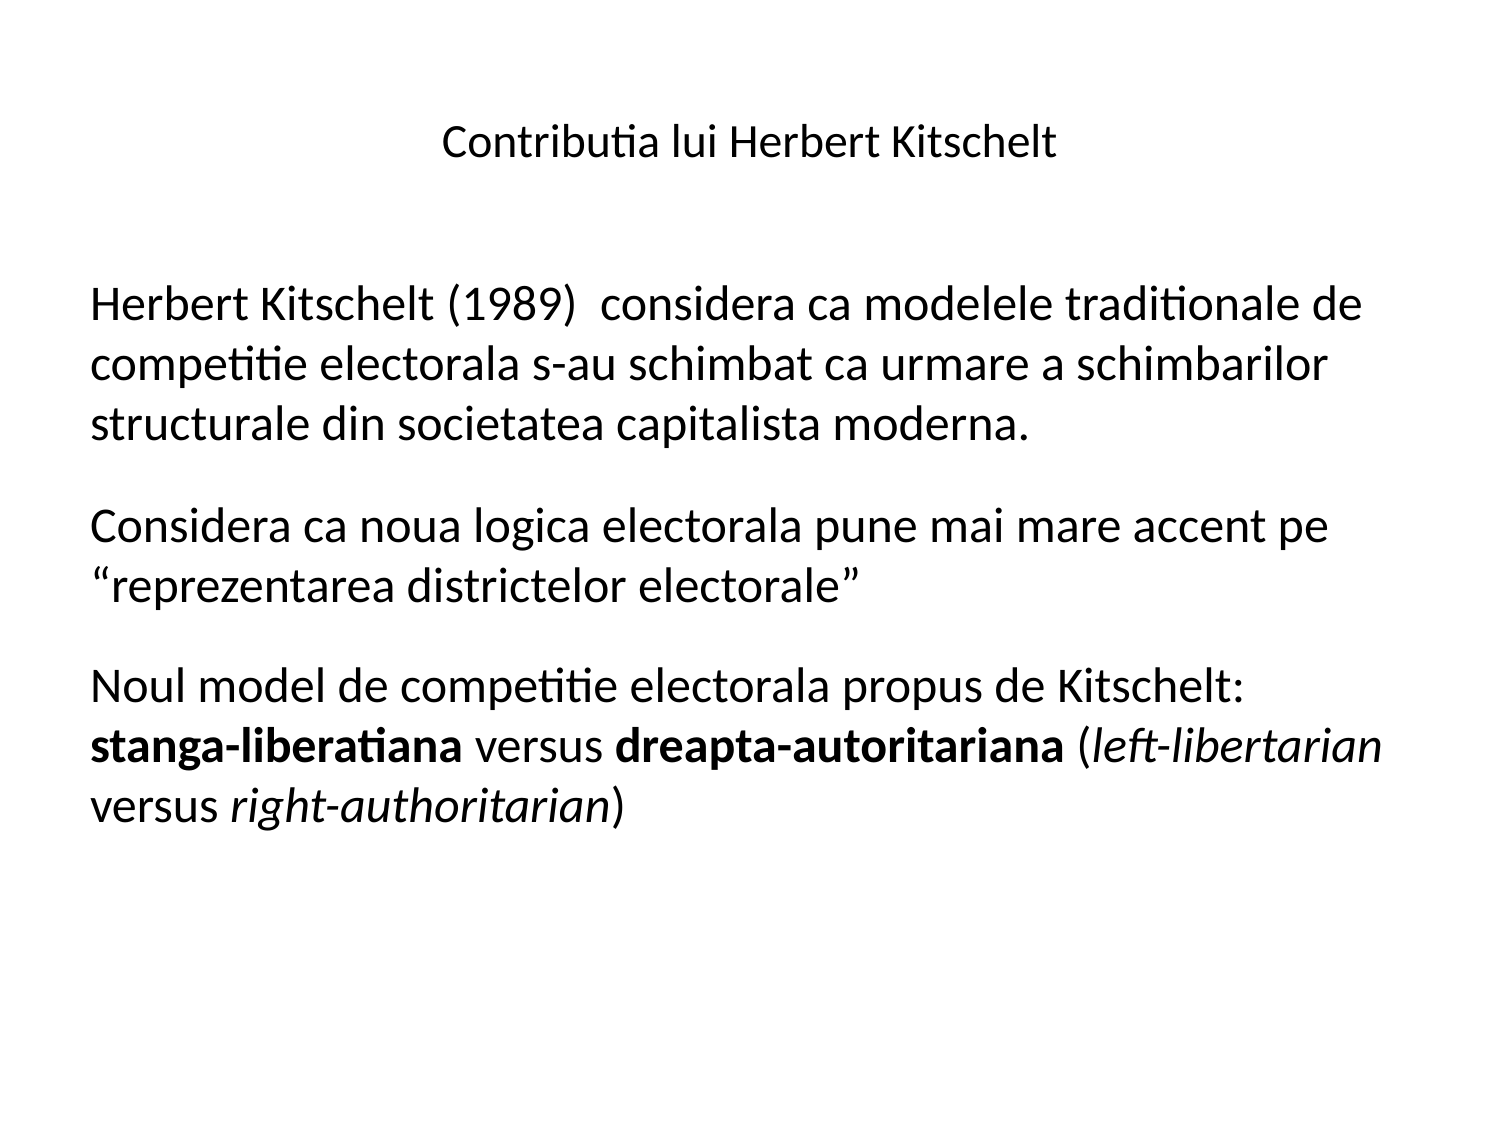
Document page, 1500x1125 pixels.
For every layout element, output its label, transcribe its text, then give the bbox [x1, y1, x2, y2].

title Contributia lui Herbert Kitschelt [75, 45, 1425, 233]
list Herbert Kitschelt (1989) considera ca modelele traditionale de competitie electorala s-au schimbat ca urmare a schimbarilor structurale din societatea capitalista moderna. Considera ca noua logica electorala pune mai mare accent pe “reprezentarea districtelor electorale” Noul model de competitie electorala propus de Kitschelt: stanga-liberatiana versus dreapta-autoritariana (left-libertarian versus right-authoritarian) [75, 262, 1425, 1005]
